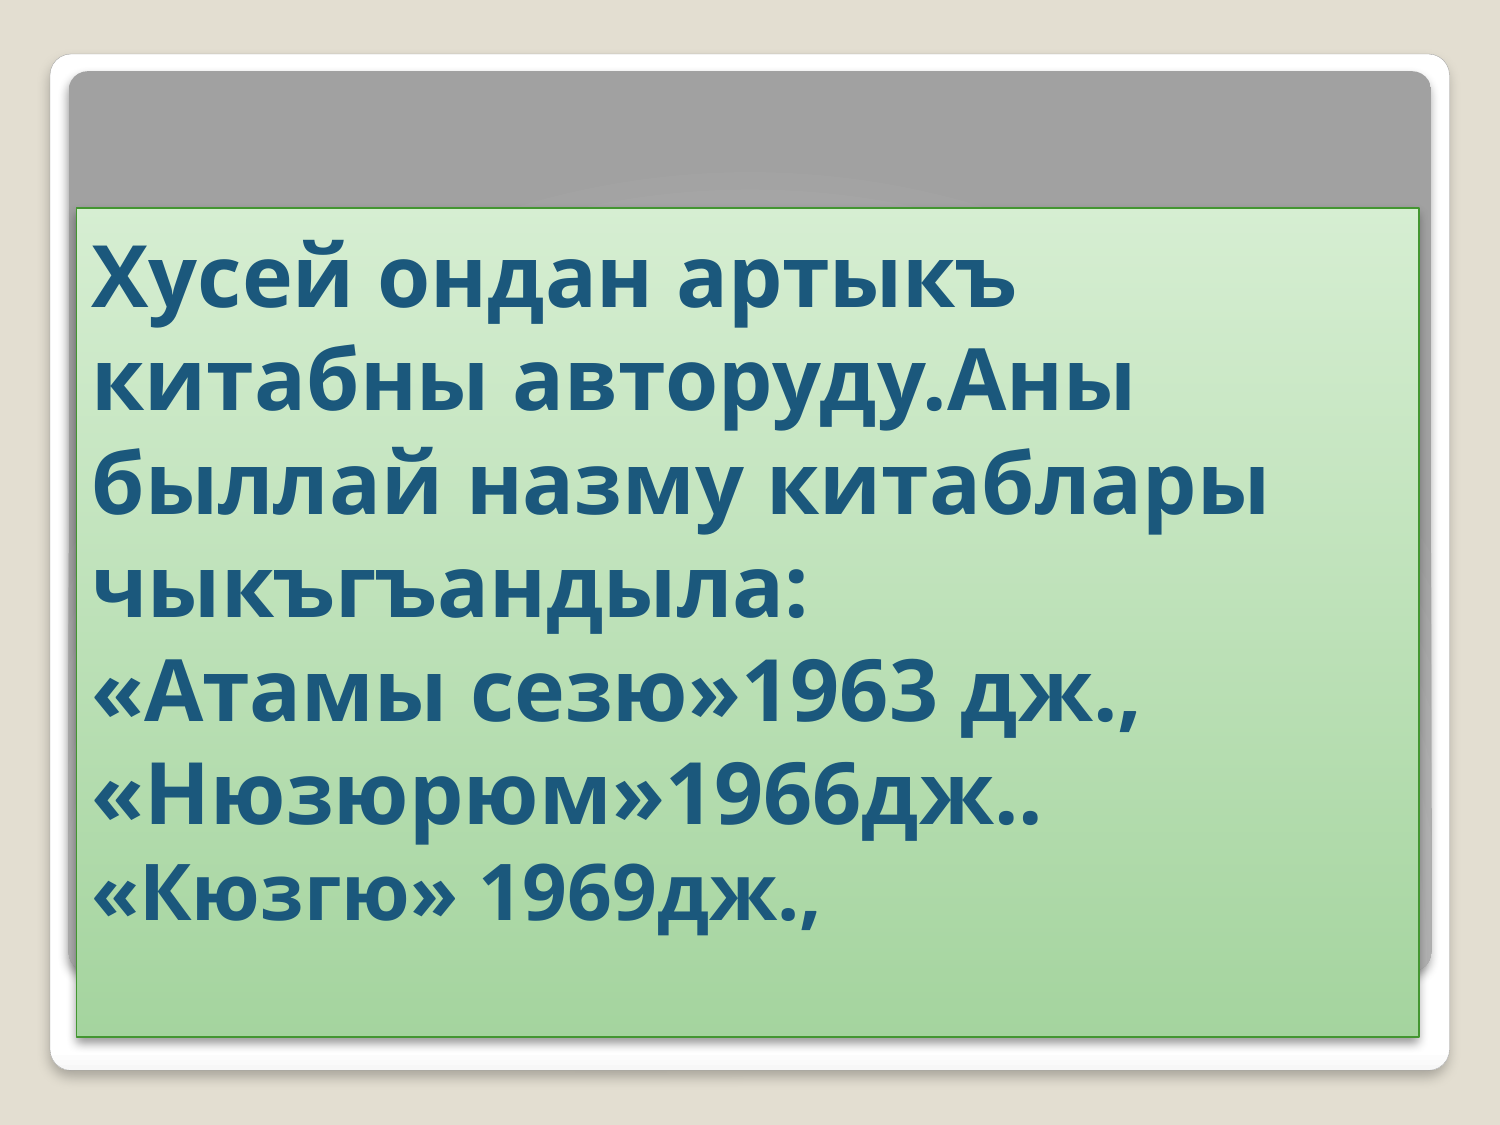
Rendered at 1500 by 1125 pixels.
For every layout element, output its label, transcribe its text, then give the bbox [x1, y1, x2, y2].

title Хусей ондан артыкъ китабны авторуду.Аны быллай назму китаблары чыкъгъандыла: «Атамы сезю»1963 дж., «Нюзюрюм»1966дж.. «Кюзгю» 1969дж., [76, 207, 1420, 1038]
